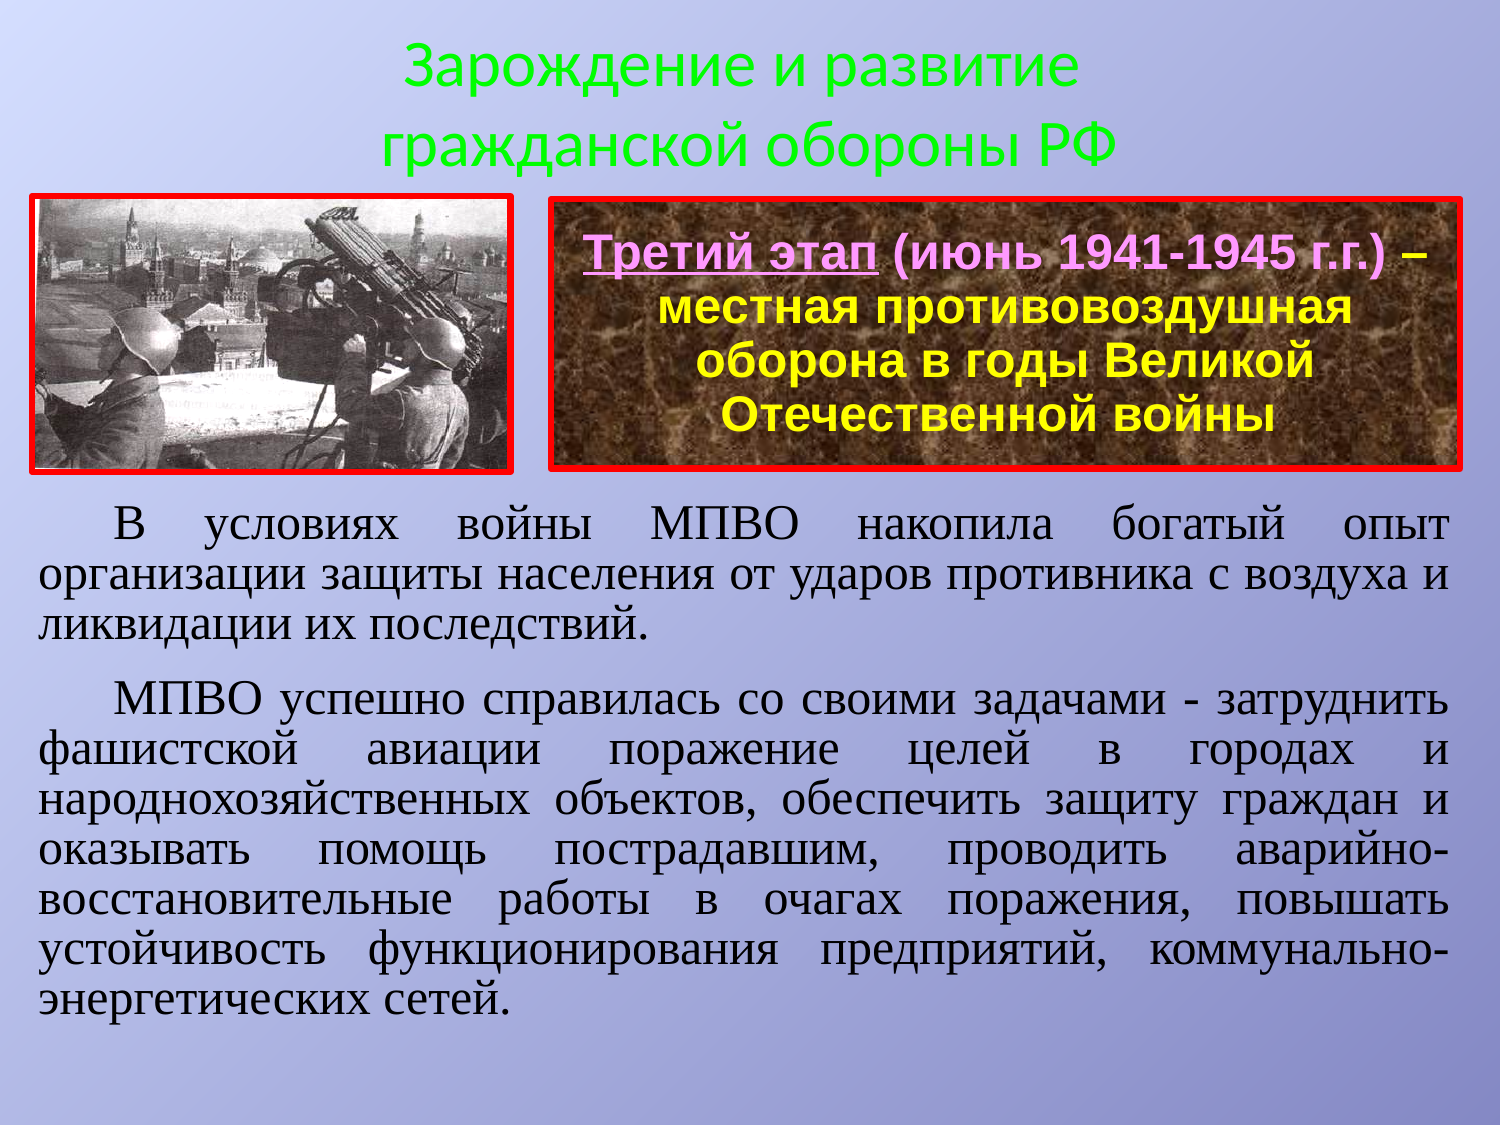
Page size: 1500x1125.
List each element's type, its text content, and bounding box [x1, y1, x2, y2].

text_box Зарождение и развитие гражданской обороны РФ [0, 23, 1500, 176]
text_box В условиях войны МПВО накопила богатый опыт организации защиты населения от ударов противника с воздуха и ликвидации их последствий. МПВО успешно справилась со своими задачами - затруднить фашистской авиации поражение целей в городах и народнохозяйственных объектов, обеспечить защиту граждан и оказывать помощь пострадавшим, проводить аварийно-восстановительные работы в очагах поражения, повышать устойчивость функционирования предприятий, коммунально-энергетических сетей. [23, 492, 1465, 991]
picture [34, 198, 508, 469]
text_box Третий этап (июнь 1941-1945 г.г.) – местная противовоздушная оборона в годы Великой Отечественной войны [550, 199, 1461, 469]
